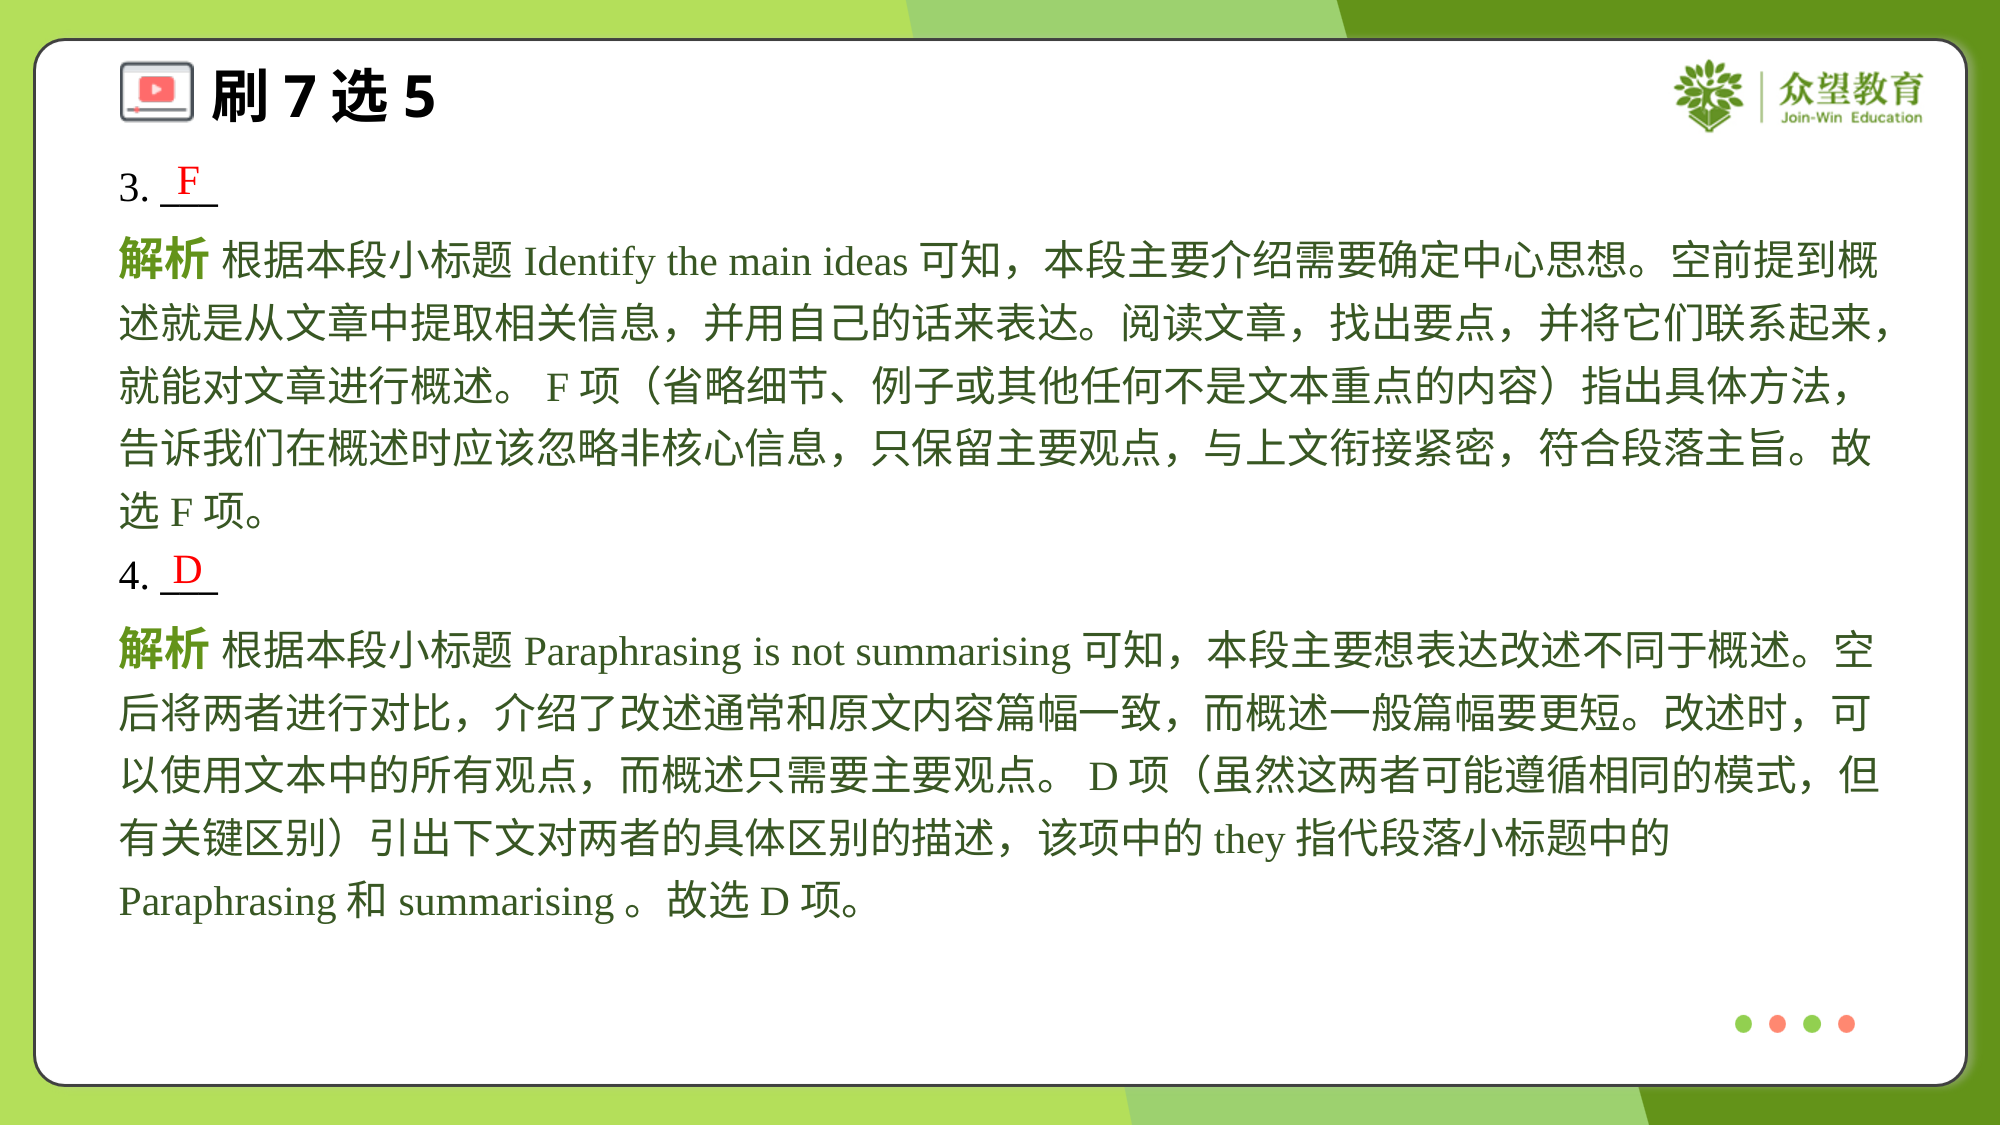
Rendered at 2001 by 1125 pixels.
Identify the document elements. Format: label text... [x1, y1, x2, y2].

text_box 解析 根据本段小标题Identify the main ideas可知，本段主要介绍需要确定中心思想。空前提到概述就是从文章中提取相关信息，并用自己的话来表达。阅读文章，找出要点，并将它们联系起来，就能对文章进行概述。F项（省略细节、例子或其他任何不是文本重点的内容）指出具体方法，告诉我们在概述时应该忽略非核心信息，只保留主要观点，与上文衔接紧密，符合段落主旨。故选F项。 [118, 215, 1883, 530]
text_box D [167, 529, 208, 588]
picture [0, 0, 2000, 1125]
text_box 3. ___ [118, 146, 1883, 204]
text_box 4. ___ [118, 535, 1883, 593]
text_box 解析 根据本段小标题Paraphrasing is not summarising可知，本段主要想表达改述不同于概述。空后将两者进行对比，介绍了改述通常和原文内容篇幅一致，而概述一般篇幅要更短。改述时，可以使用文本中的所有观点，而概述只需要主要观点。D项（虽然这两者可能遵循相同的模式，但有关键区别）引出下文对两者的具体区别的描述，该项中的they指代段落小标题中的Paraphrasing和summarising。故选D项。 [118, 605, 1883, 920]
text_box F [172, 140, 205, 199]
